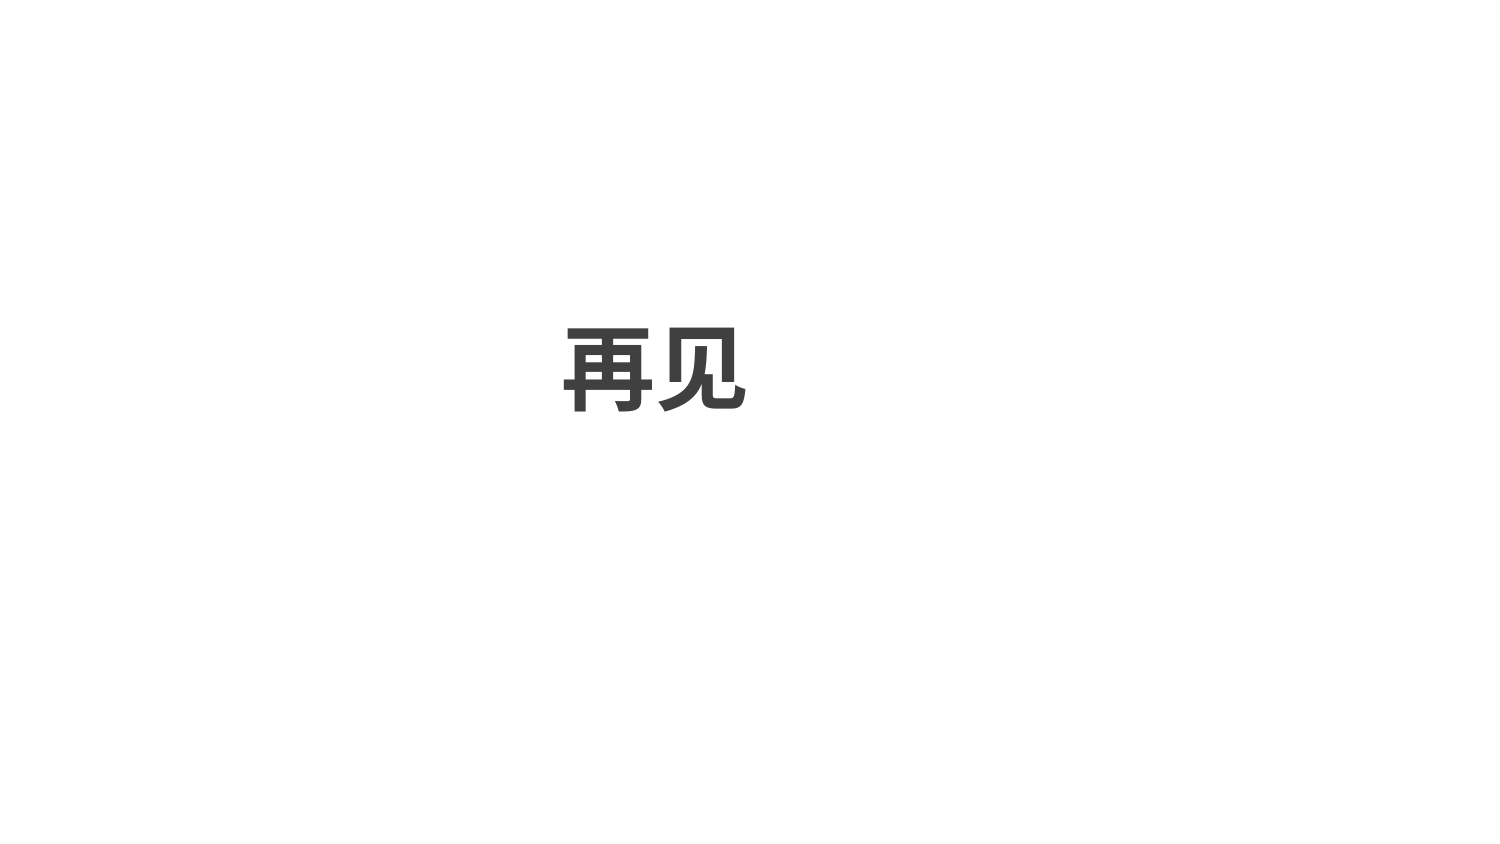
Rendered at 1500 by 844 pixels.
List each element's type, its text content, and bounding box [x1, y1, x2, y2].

text_box 再见 [205, 319, 1106, 414]
